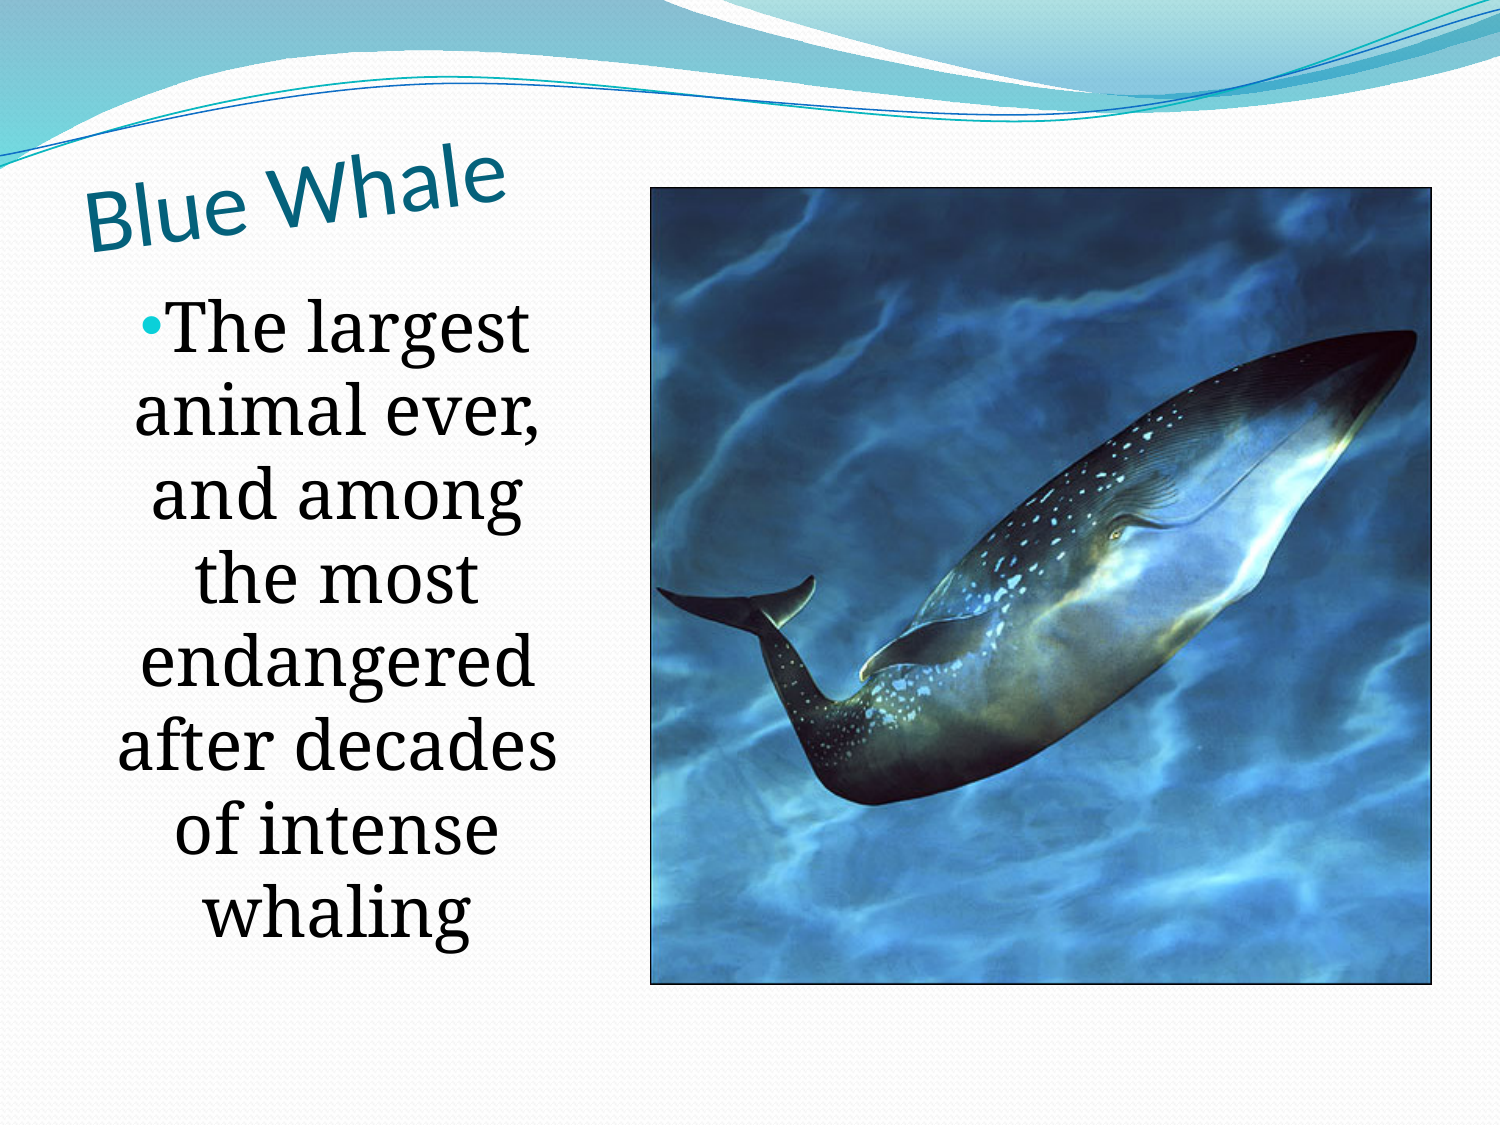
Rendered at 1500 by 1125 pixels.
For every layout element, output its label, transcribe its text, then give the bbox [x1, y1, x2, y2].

list The largest animal ever, and among the most endangered after decades of intense whaling [112, 275, 563, 1025]
picture [649, 187, 1432, 985]
title Blue Whale [75, 87, 580, 272]
